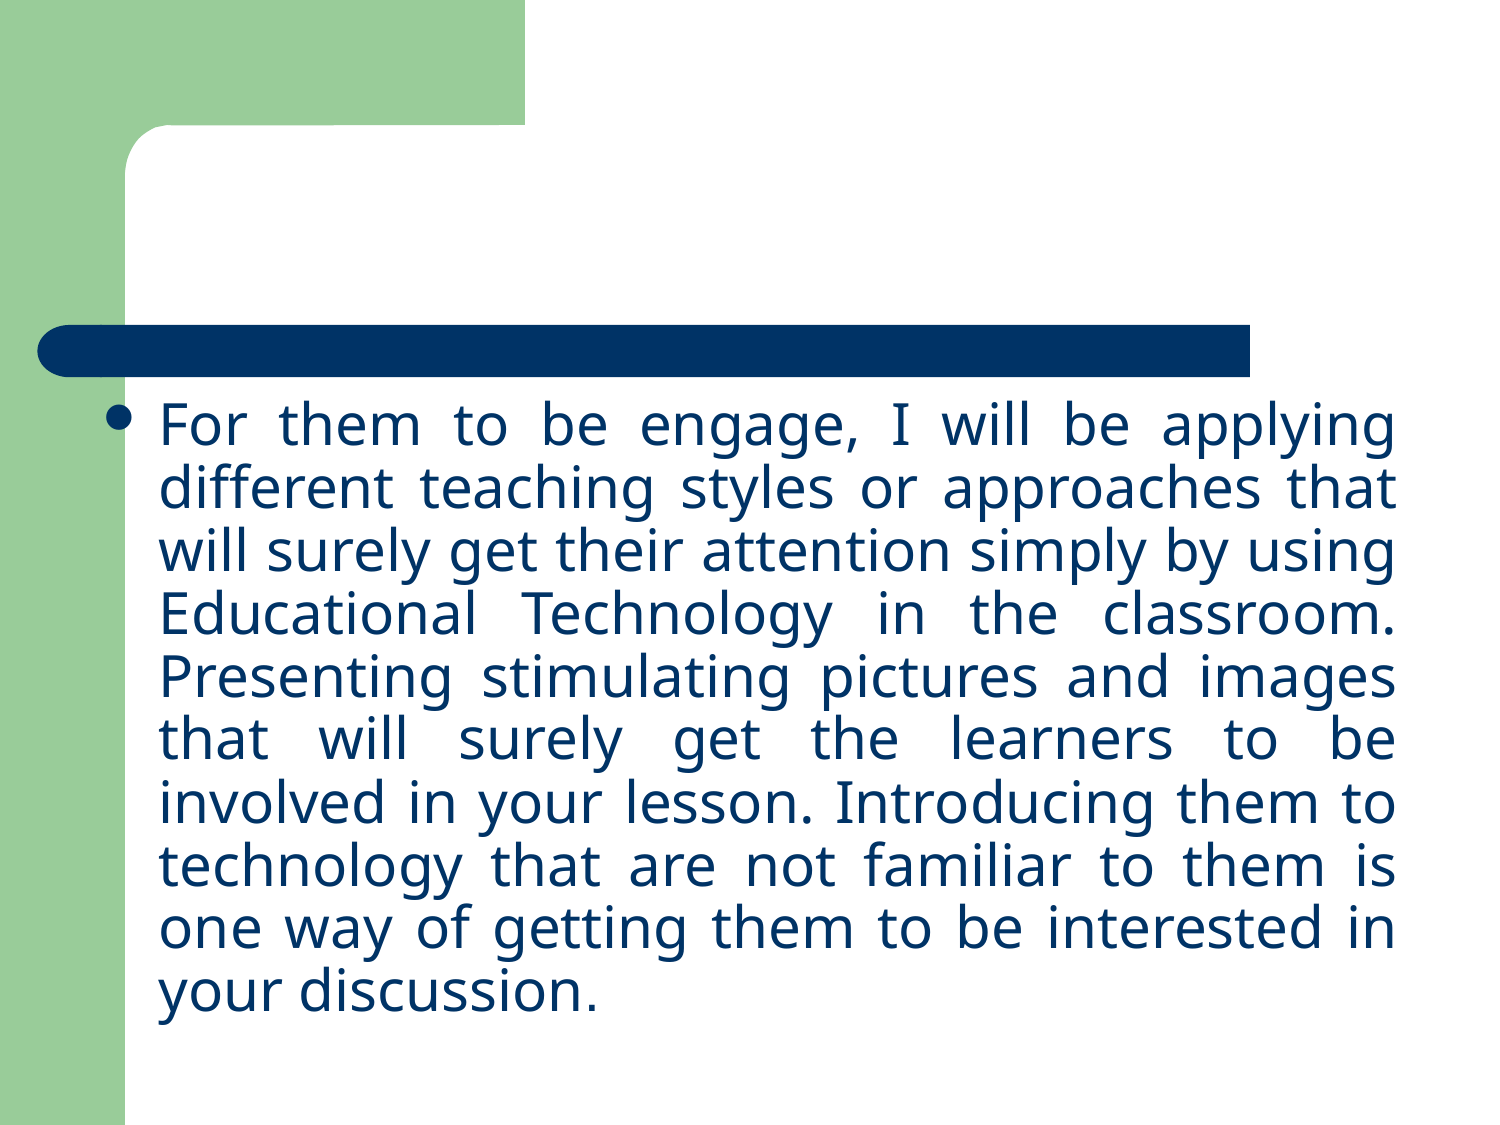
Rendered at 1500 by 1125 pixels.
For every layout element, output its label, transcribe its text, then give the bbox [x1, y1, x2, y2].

list For them to be engage, I will be applying different teaching styles or approaches that will surely get their attention simply by using Educational Technology in the classroom. Presenting stimulating pictures and images that will surely get the learners to be involved in your lesson. Introducing them to technology that are not familiar to them is one way of getting them to be interested in your discussion. [87, 387, 1413, 1088]
